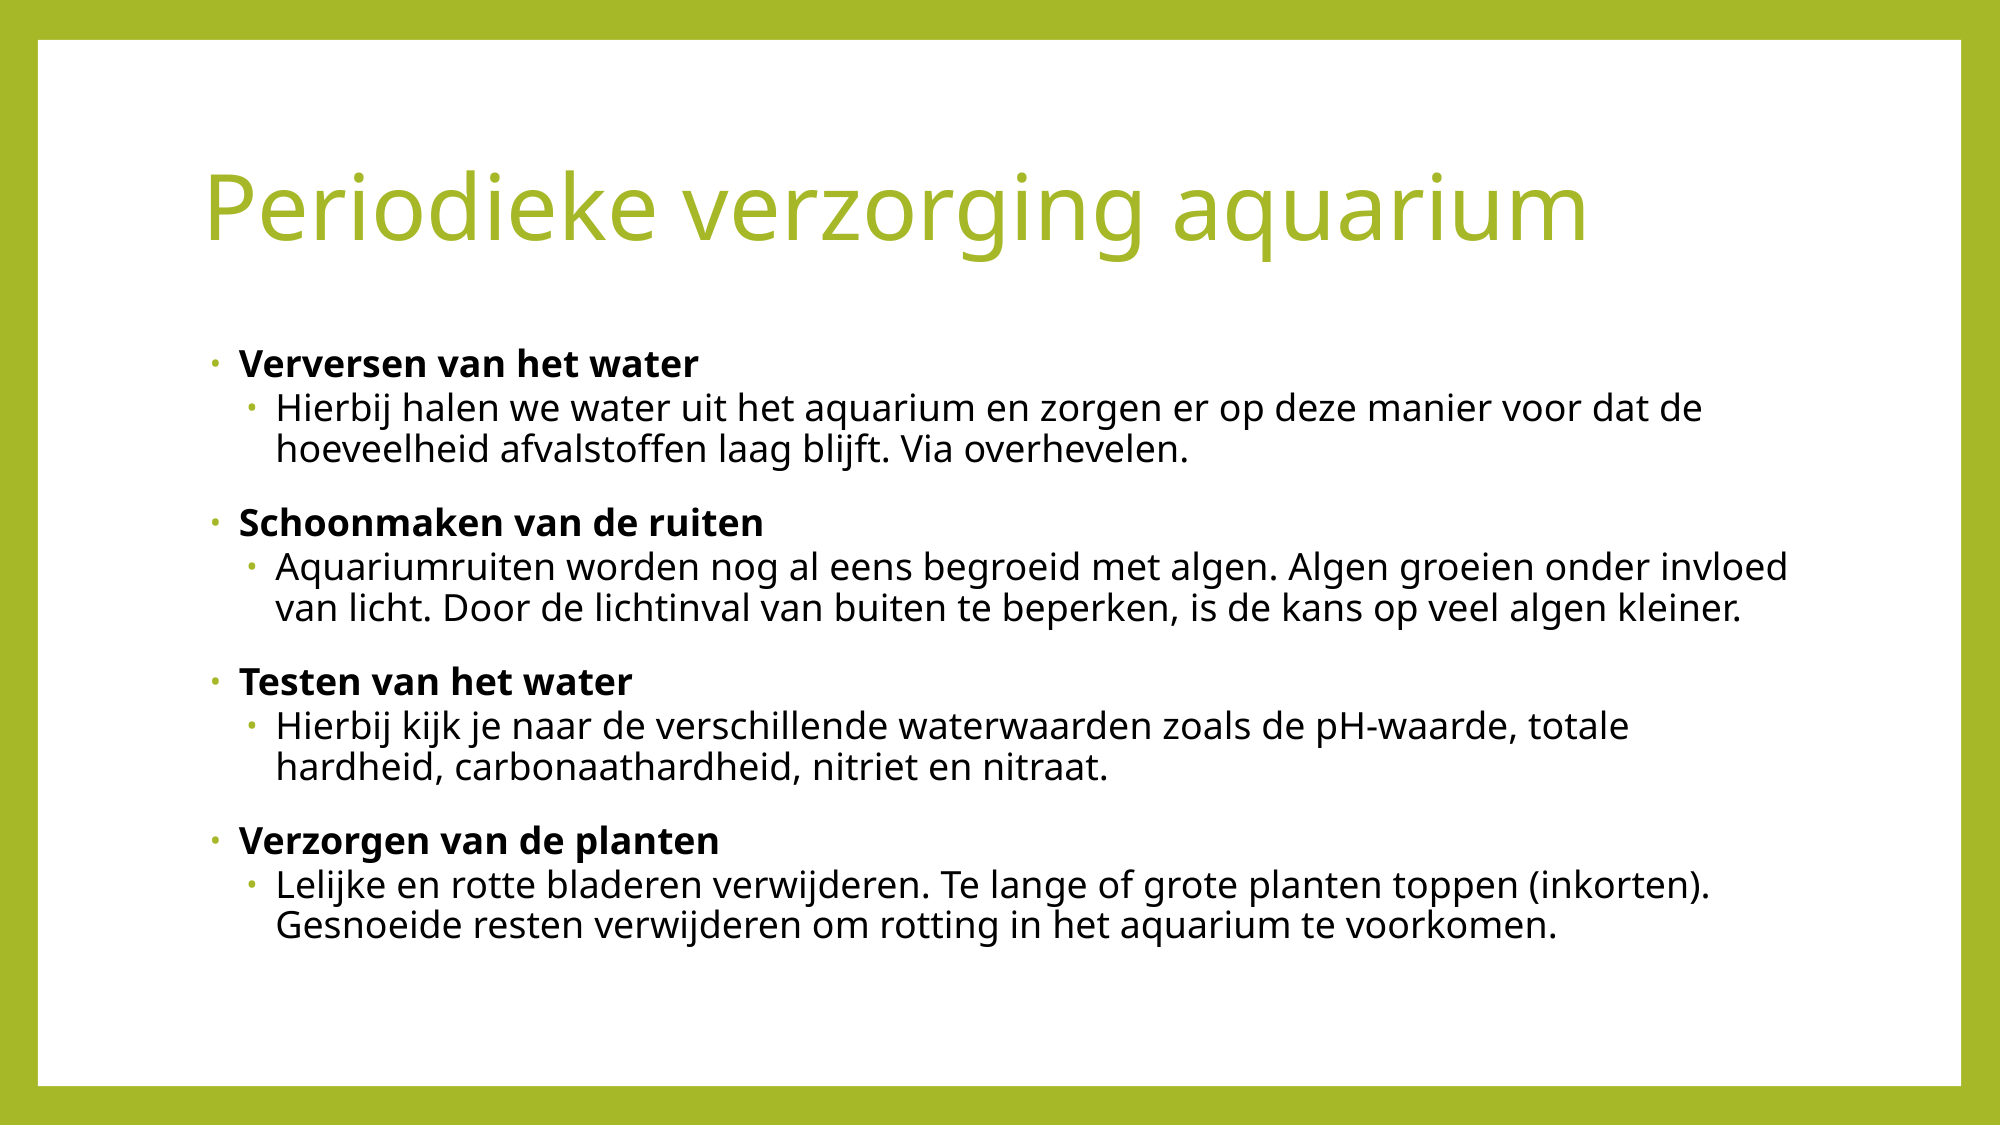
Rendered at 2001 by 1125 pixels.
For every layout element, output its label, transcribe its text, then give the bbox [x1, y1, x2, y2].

list Verversen van het water Hierbij halen we water uit het aquarium en zorgen er op deze manier voor dat de hoeveelheid afvalstoffen laag blijft. Via overhevelen. Schoonmaken van de ruiten Aquariumruiten worden nog al eens begroeid met algen. Algen groeien onder invloed van licht. Door de lichtinval van buiten te beperken, is de kans op veel algen kleiner. Testen van het water Hierbij kijk je naar de verschillende waterwaarden zoals de pH-waarde, totale hardheid, carbonaathardheid, nitriet en nitraat. Verzorgen van de planten Lelijke en rotte bladeren verwijderen. Te lange of grote planten toppen (inkorten). Gesnoeide resten verwijderen om rotting in het aquarium te voorkomen. [187, 337, 1808, 1000]
title Periodieke verzorging aquarium [187, 99, 1808, 323]
